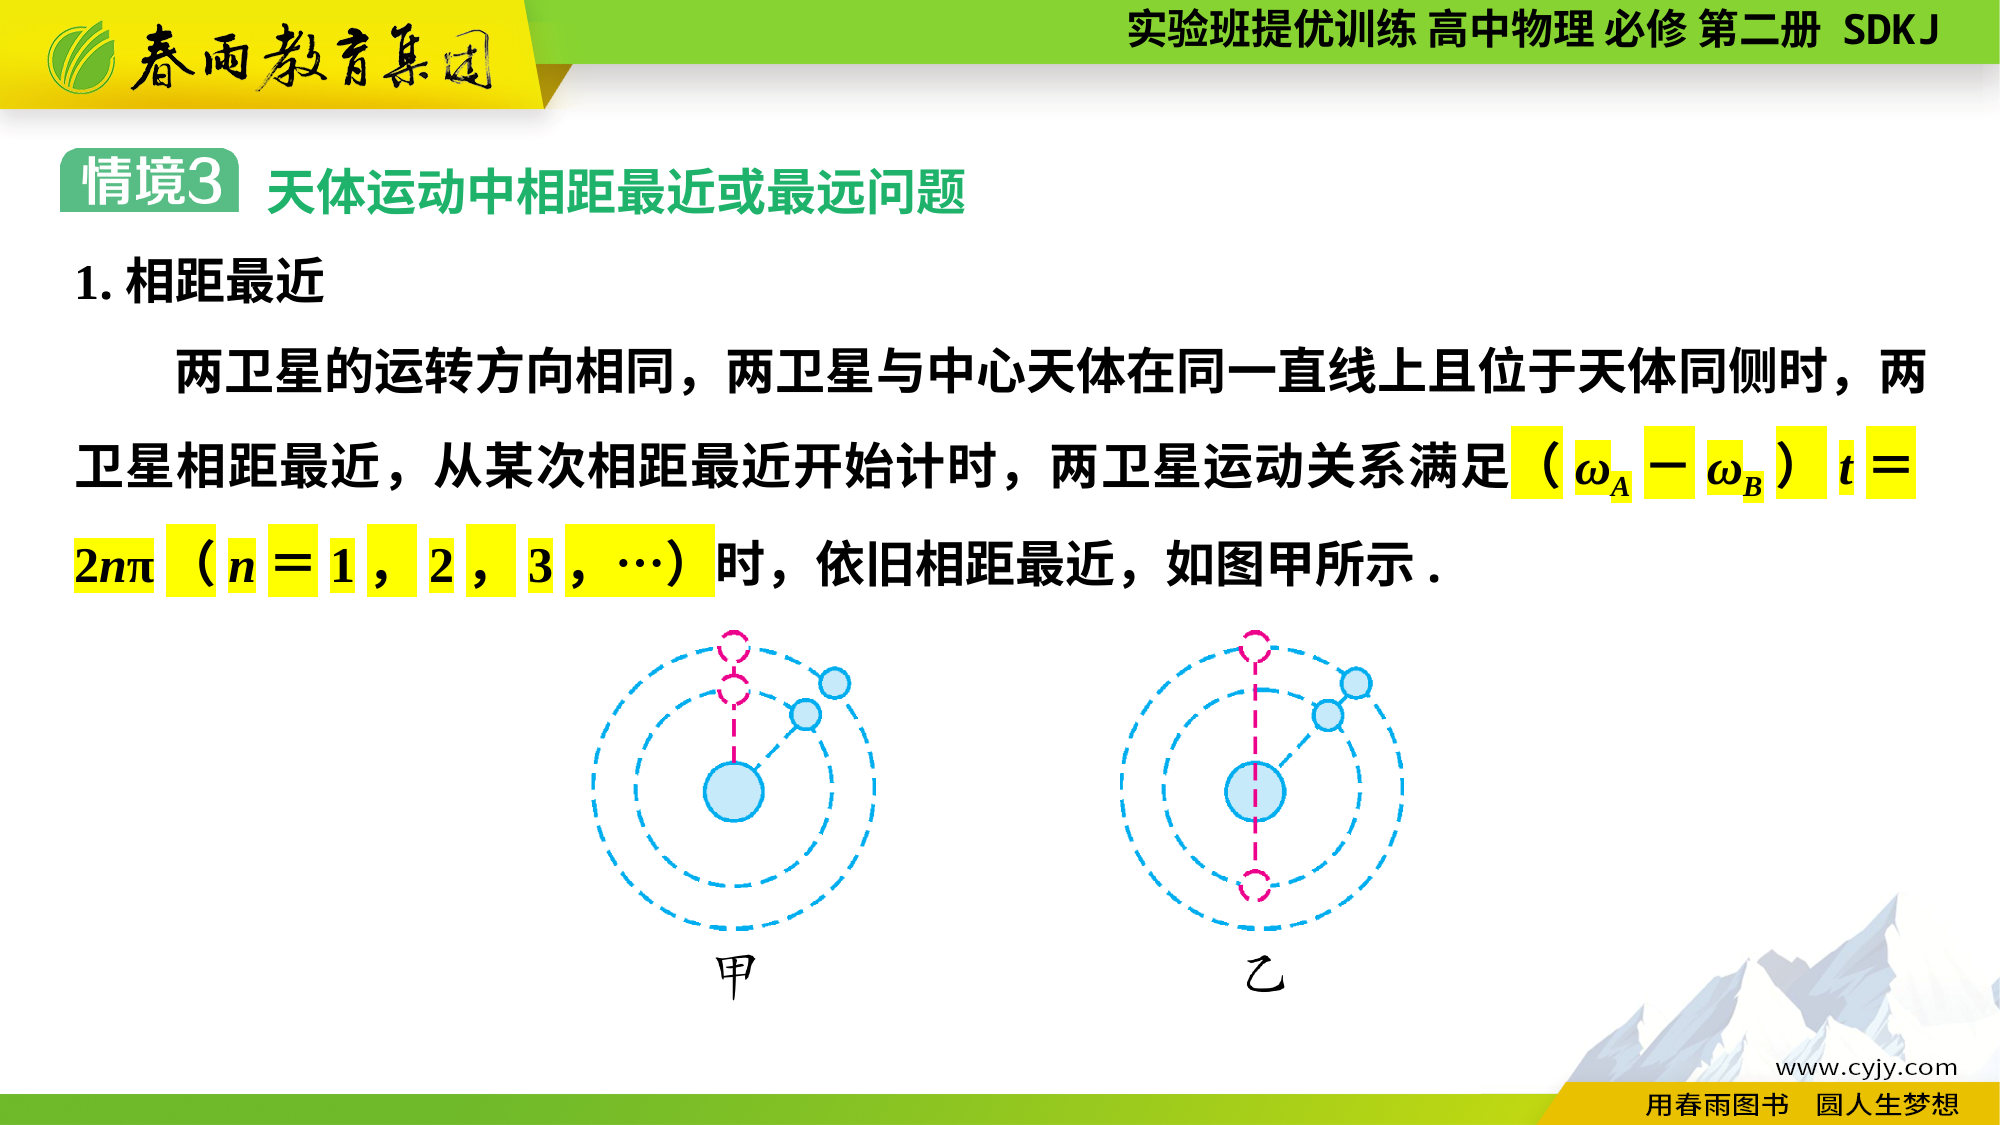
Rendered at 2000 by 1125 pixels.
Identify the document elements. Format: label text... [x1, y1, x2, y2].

picture [0, 0, 2000, 1125]
list 天体运动中相距最近或最远问题 1.相距最近 两卫星的运转方向相同，两卫星与中心天体在同一直线上且位于天体同侧时，两卫星相距最近，从某次相距最近开始计时，两卫星运动关系满足（ωA－ωB）t＝2nπ（n＝1，2，3，…）时，依旧相距最近，如图甲所示. [59, 122, 1944, 581]
